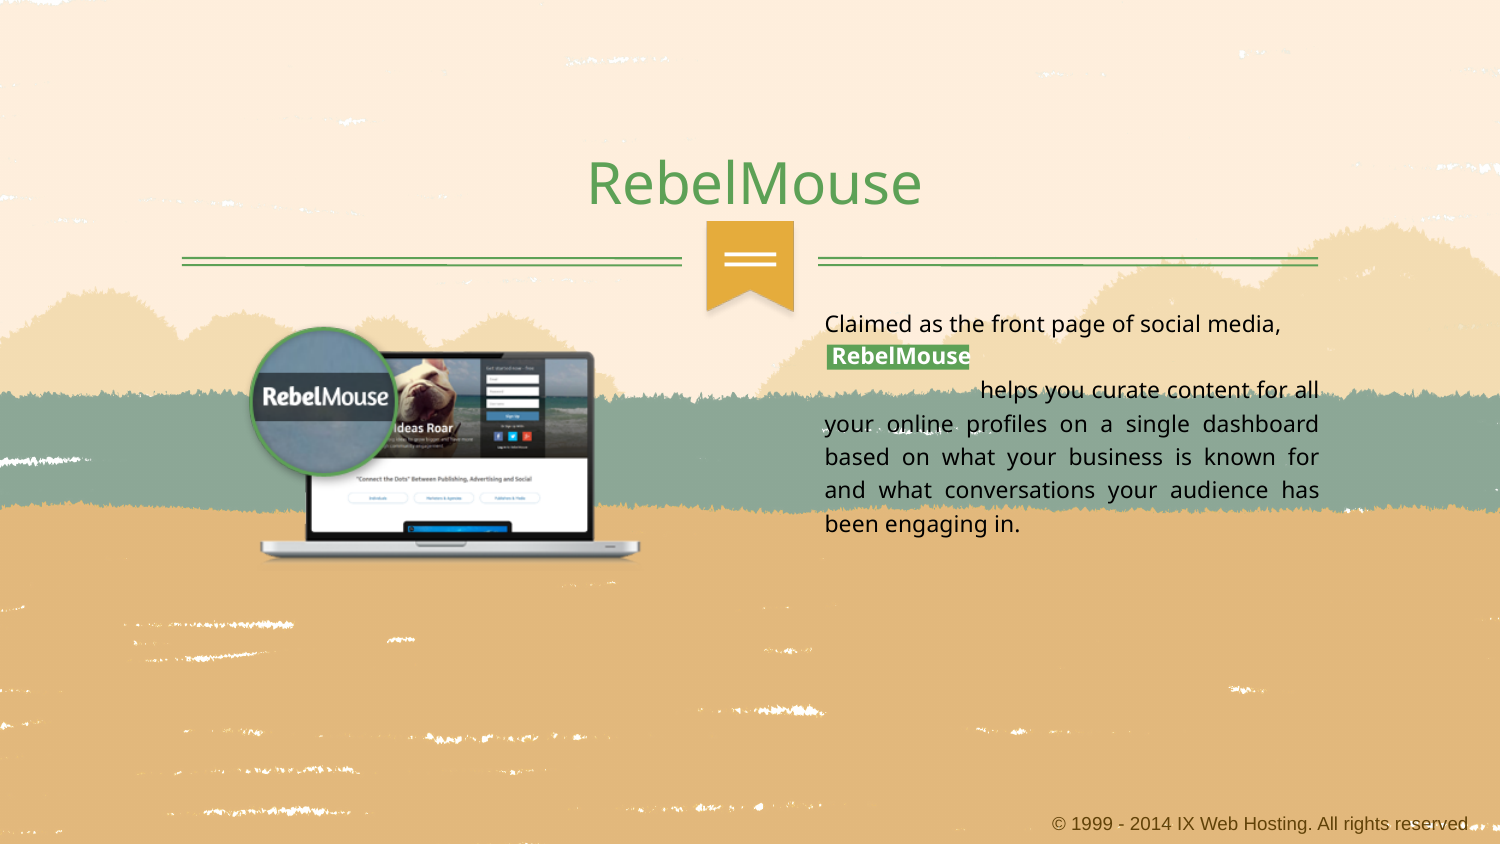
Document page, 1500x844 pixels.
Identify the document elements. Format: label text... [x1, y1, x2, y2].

text_box Claimed as the front page of social media, helps you curate content for all your online profiles on a single dashboard based on what your business is known for and what conversations your audience has been engaging in. [809, 296, 1335, 544]
text_box RebelMouse [816, 334, 989, 377]
picture [0, 0, 1500, 844]
text_box RebelMouse [571, 138, 988, 220]
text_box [181, 221, 1319, 323]
text_box © 1999 - 2014 IX Web Hosting. All rights reserved [1037, 804, 1500, 842]
